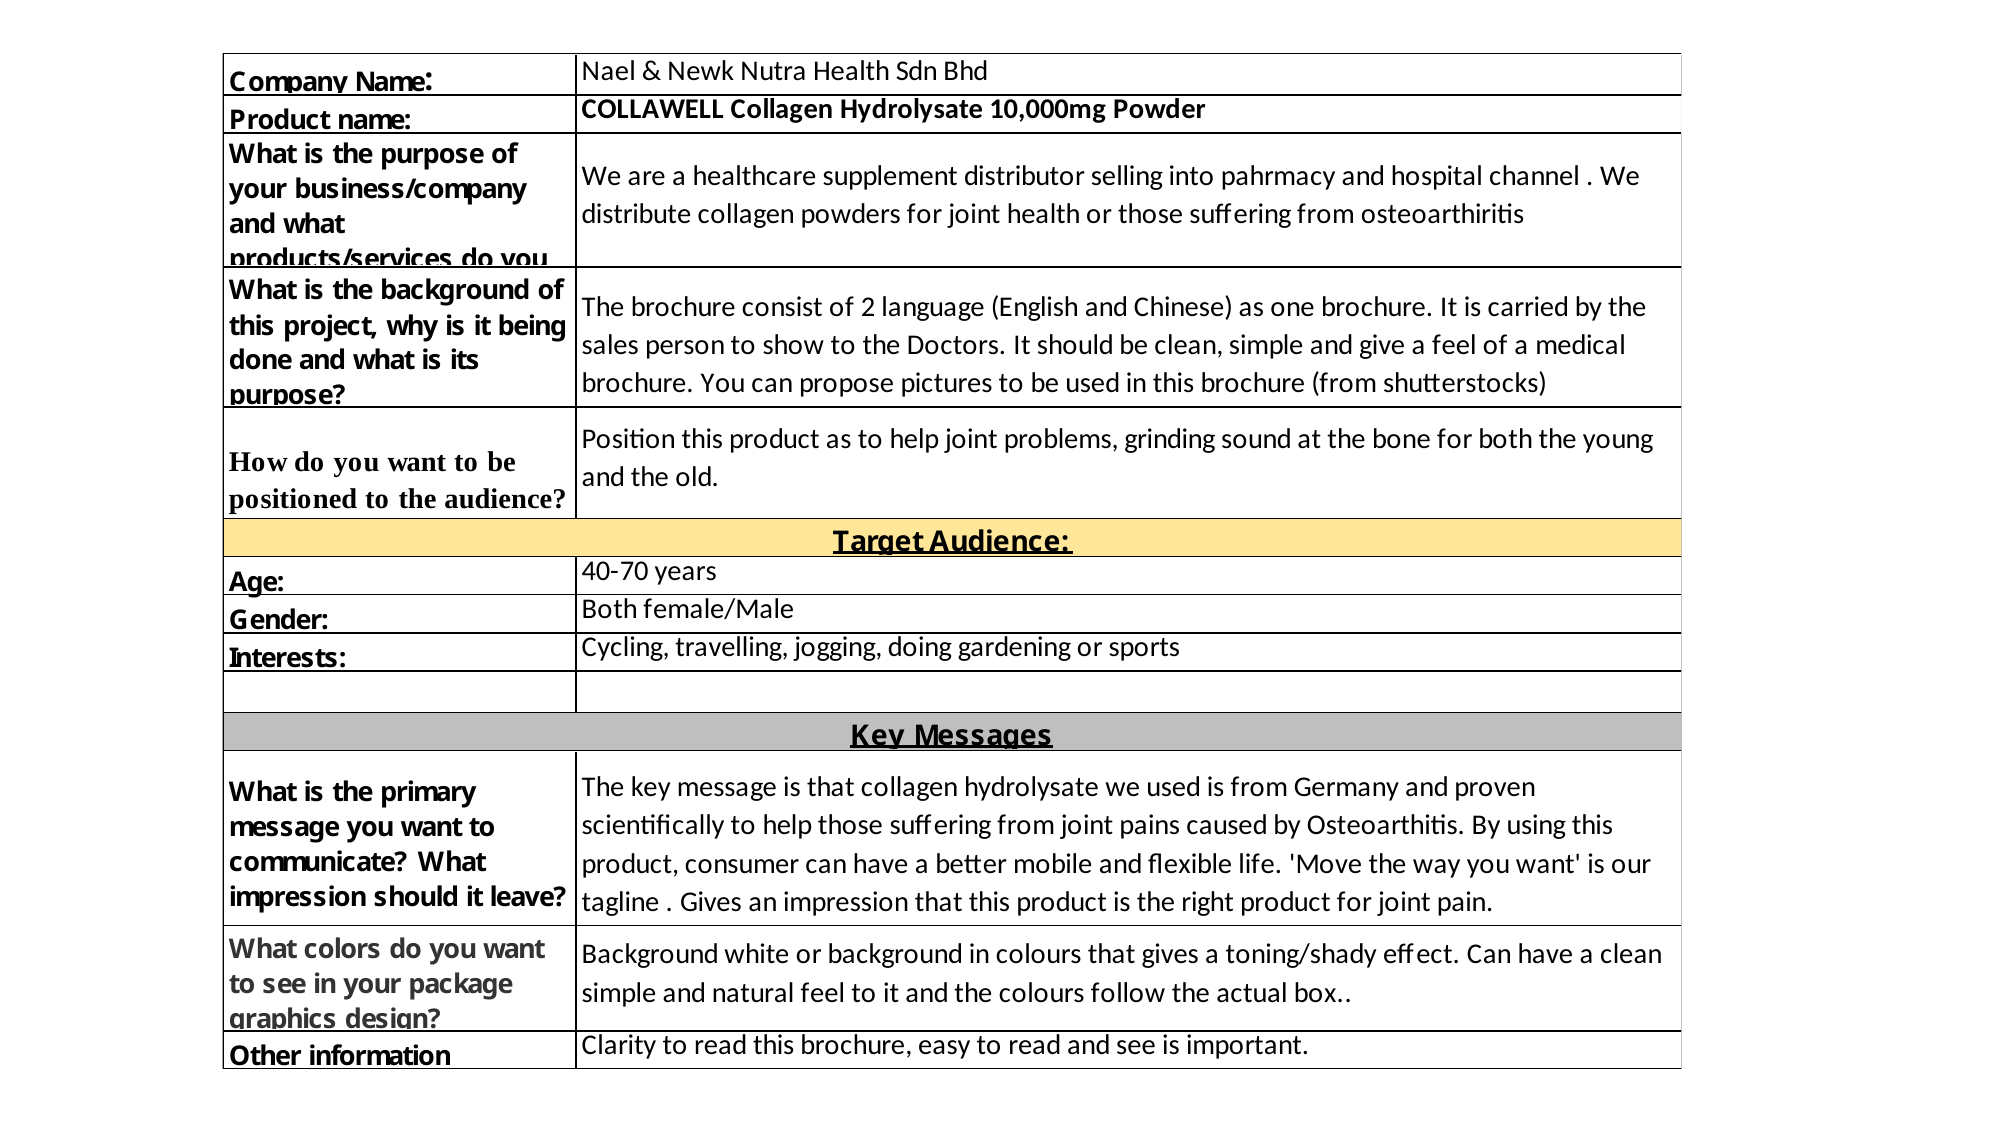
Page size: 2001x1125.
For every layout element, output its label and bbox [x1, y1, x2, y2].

picture [222, 52, 1683, 1070]
